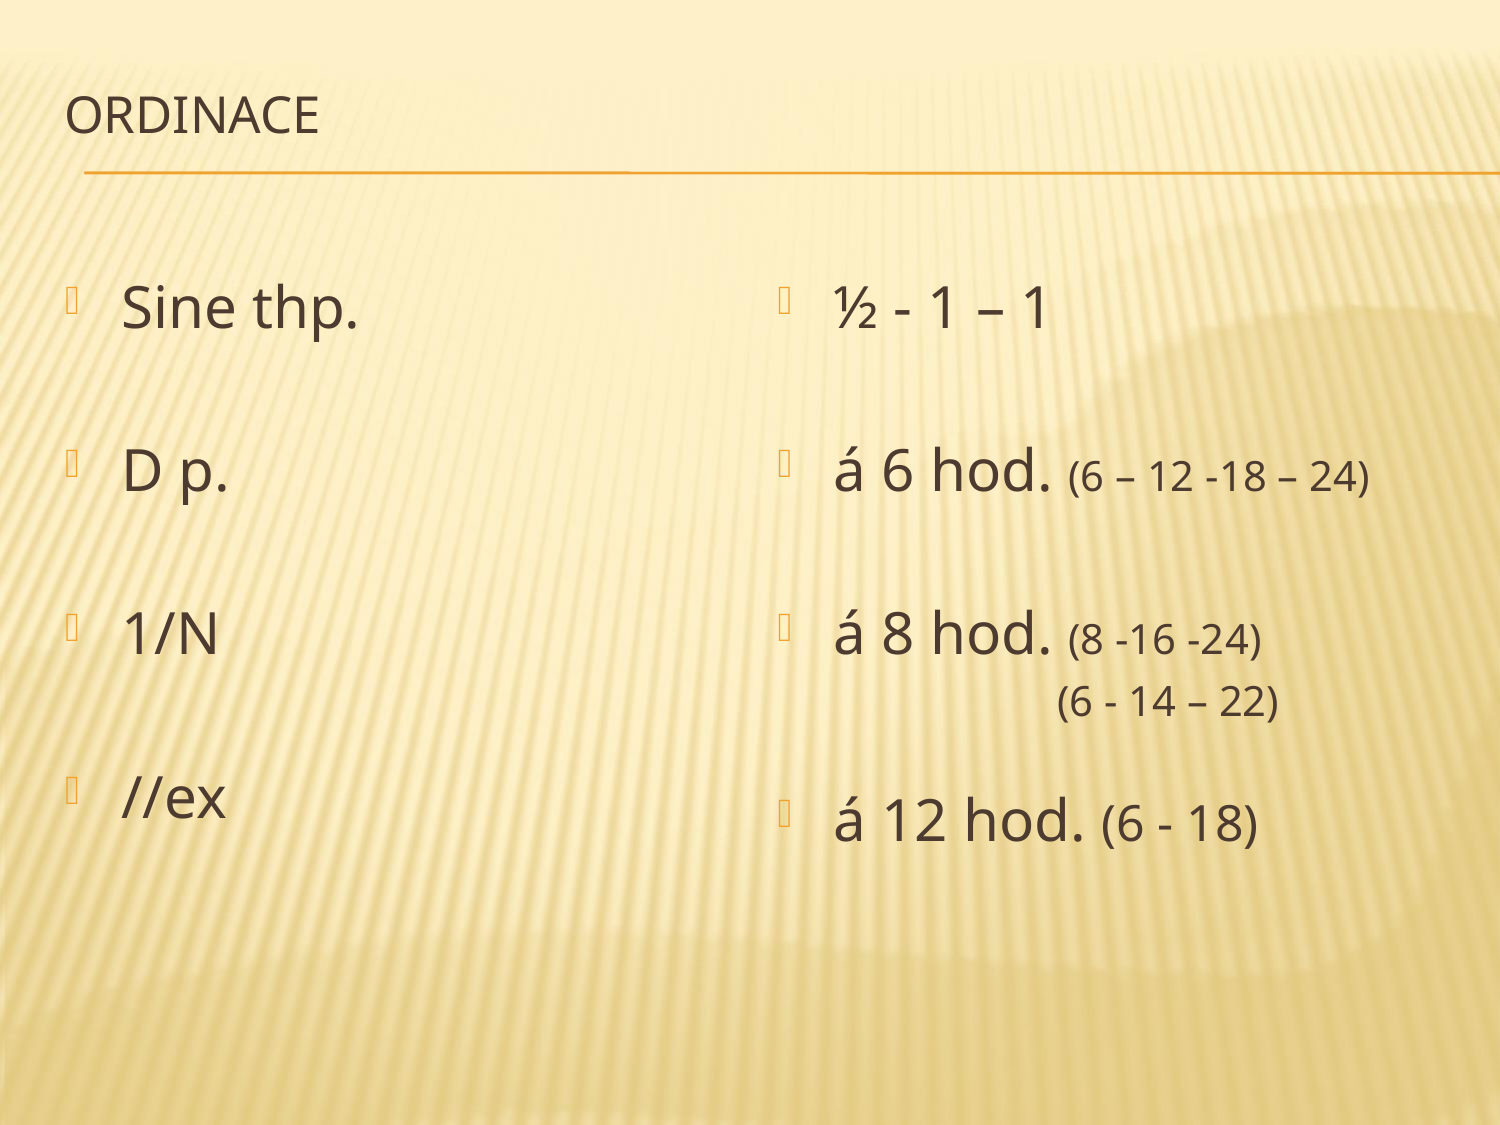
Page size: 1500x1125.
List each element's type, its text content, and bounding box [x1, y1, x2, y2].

title Ordinace [49, 75, 1475, 213]
list ½ - 1 – 1 á 6 hod. (6 – 12 -18 – 24) á 8 hod. (8 -16 -24) (6 - 14 – 22) á 12 hod. (6 - 18) [762, 262, 1475, 1038]
picture [0, 0, 1500, 1125]
list Sine thp. D p. 1/N //ex [50, 262, 738, 1038]
